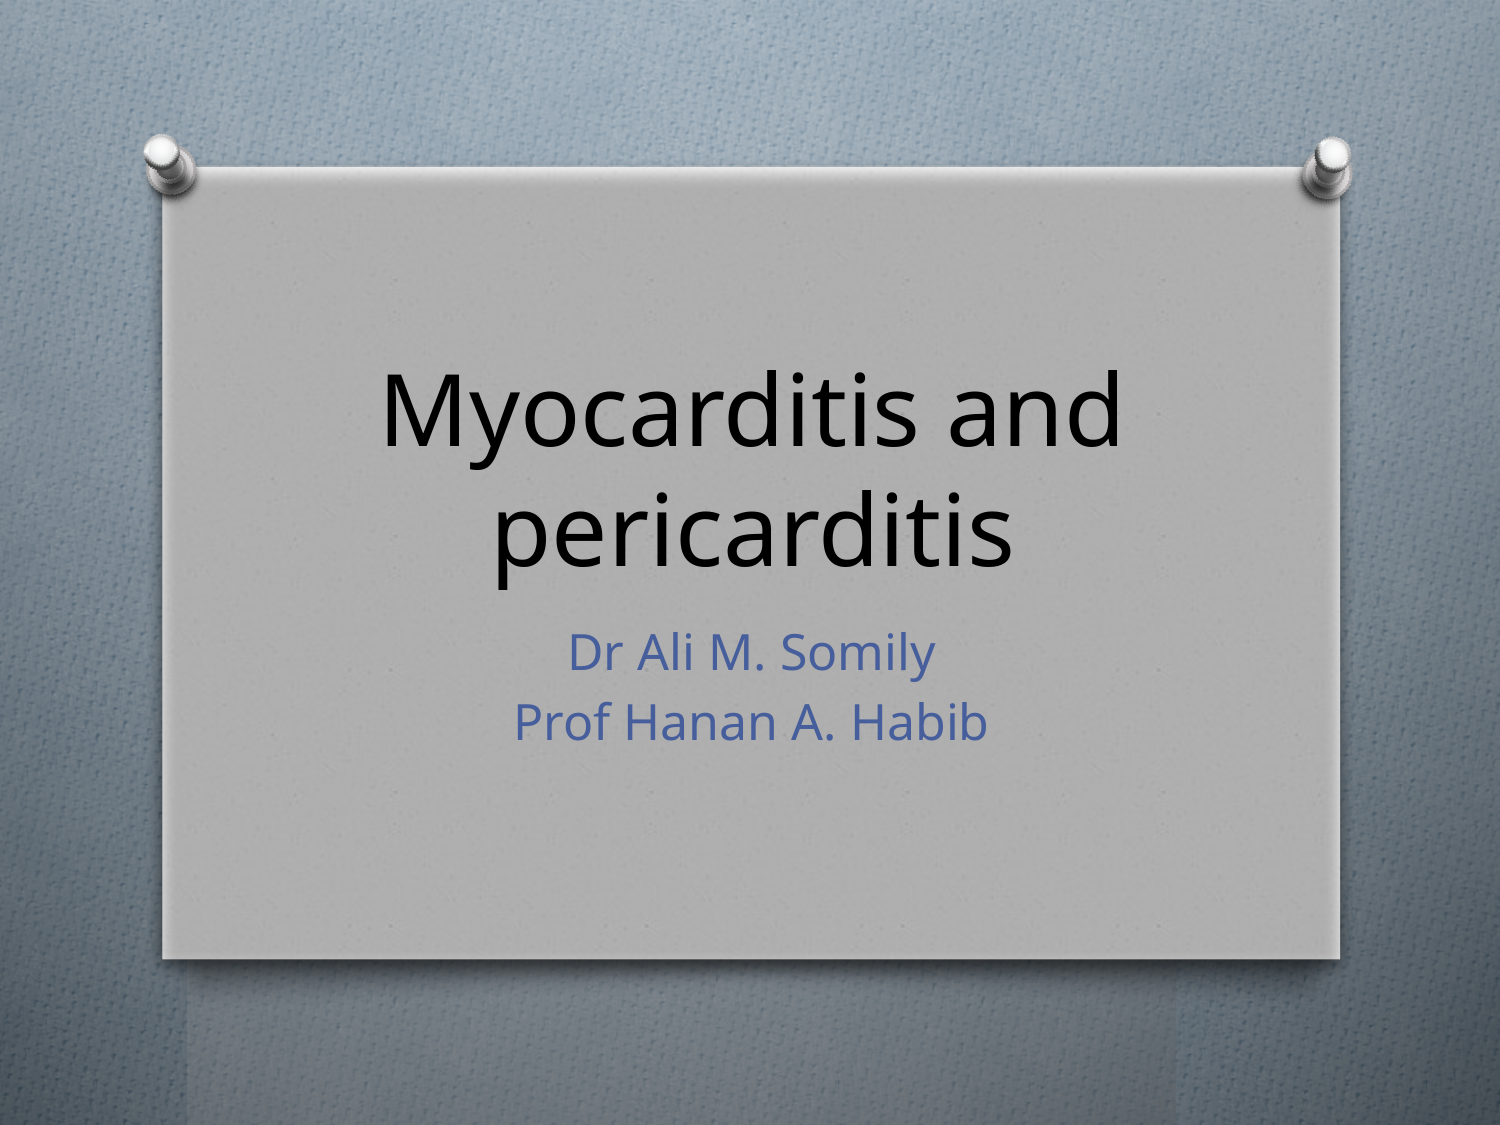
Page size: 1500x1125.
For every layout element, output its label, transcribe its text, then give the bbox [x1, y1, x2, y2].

picture [112, 100, 235, 224]
picture [1274, 109, 1396, 230]
title Myocarditis and pericarditis [283, 294, 1223, 595]
subtitle Dr Ali M. Somily Prof Hanan A. Habib [283, 612, 1221, 863]
